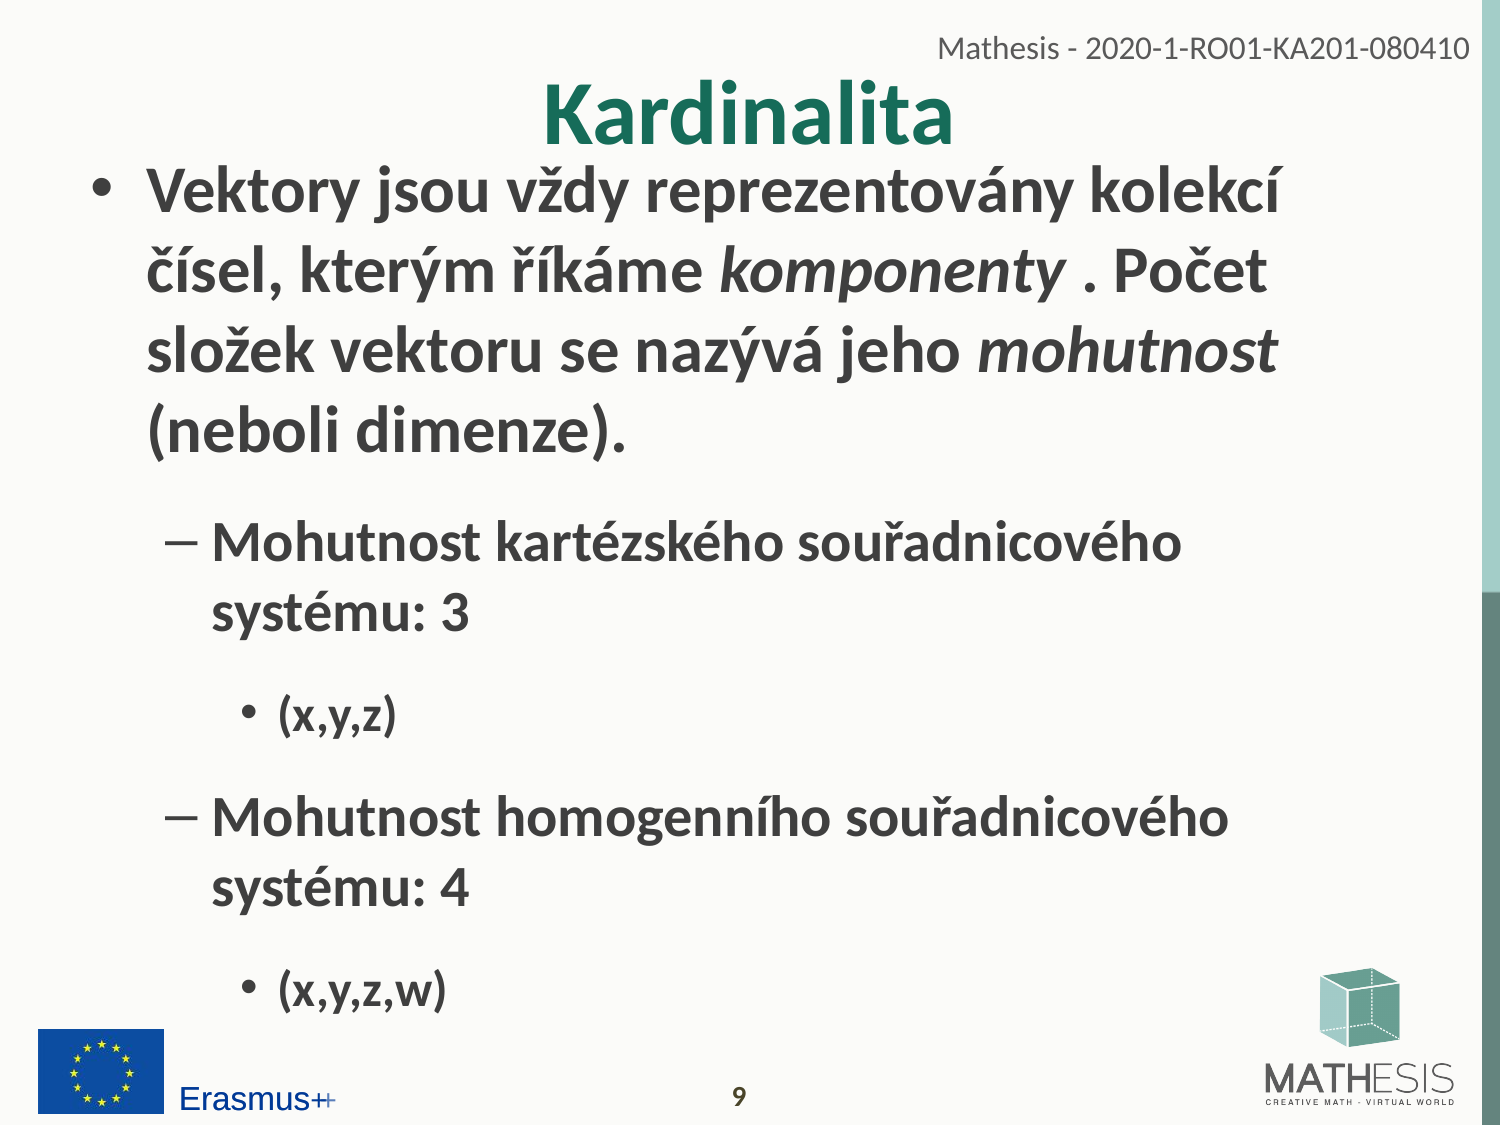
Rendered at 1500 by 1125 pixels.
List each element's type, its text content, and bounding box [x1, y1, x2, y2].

list Vektory jsou vždy reprezentovány kolekcí čísel, kterým říkáme komponenty . Počet složek vektoru se nazývá jeho mohutnost (neboli dimenze). Mohutnost kartézského souřadnicového systému: 3 (x,y,z) Mohutnost homogenního souřadnicového systému: 4 (x,y,z,w) [75, 138, 1425, 882]
picture [38, 1029, 164, 1114]
title Kardinalita [75, 45, 1425, 138]
